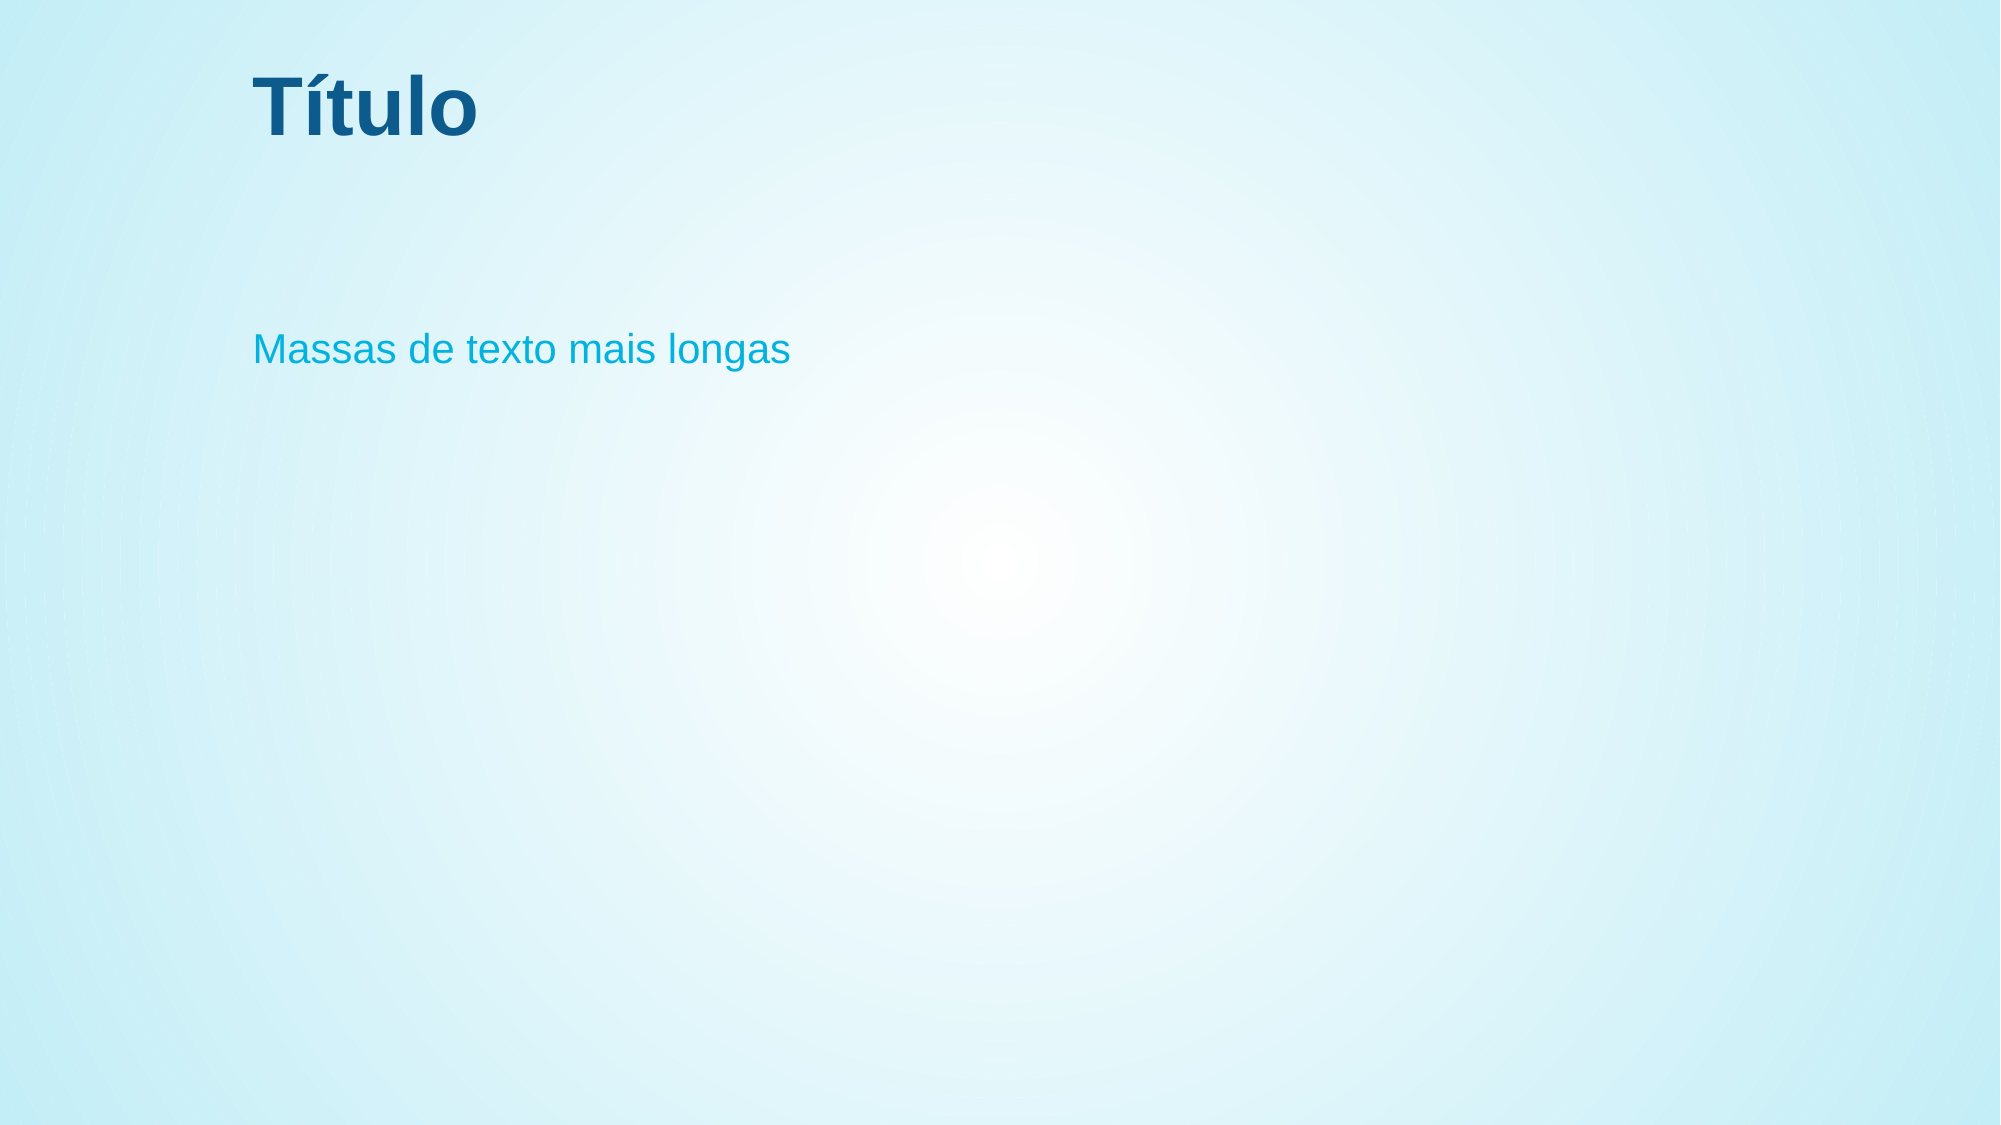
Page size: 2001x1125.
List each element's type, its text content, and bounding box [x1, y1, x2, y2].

title Título [237, 55, 1963, 274]
list Massas de texto mais longas [237, 320, 1963, 1035]
